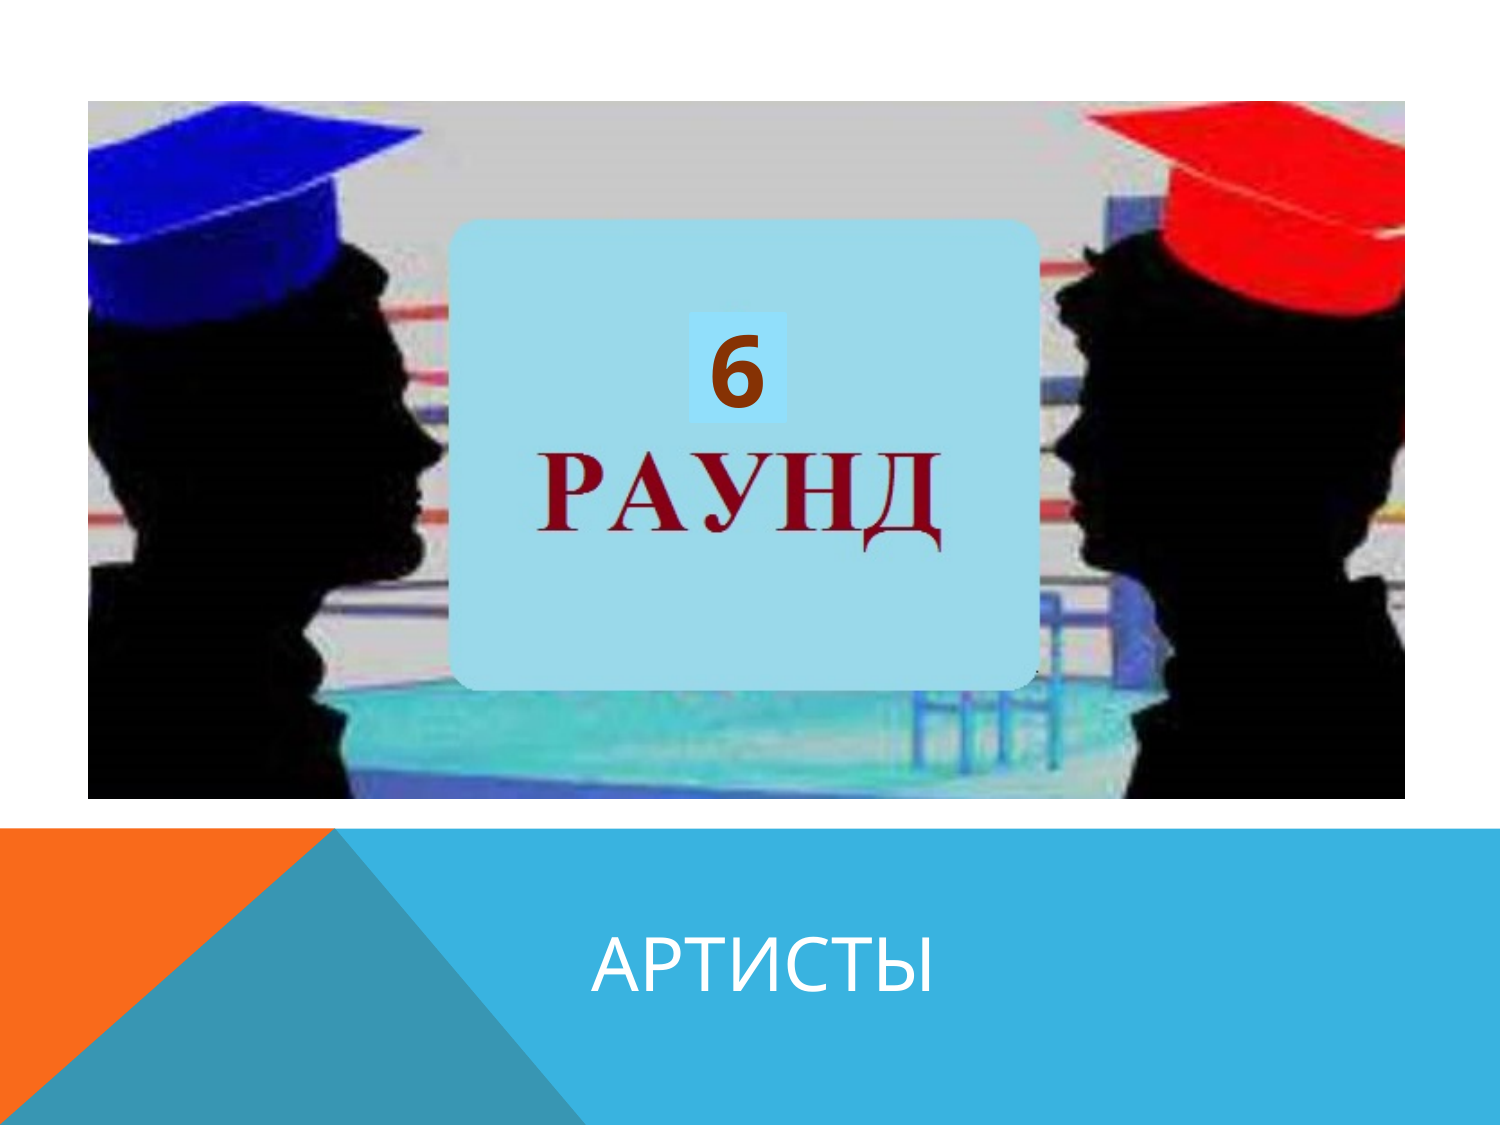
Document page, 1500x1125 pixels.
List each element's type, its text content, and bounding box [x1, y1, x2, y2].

title артисты [147, 916, 1382, 1007]
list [88, 101, 1405, 799]
